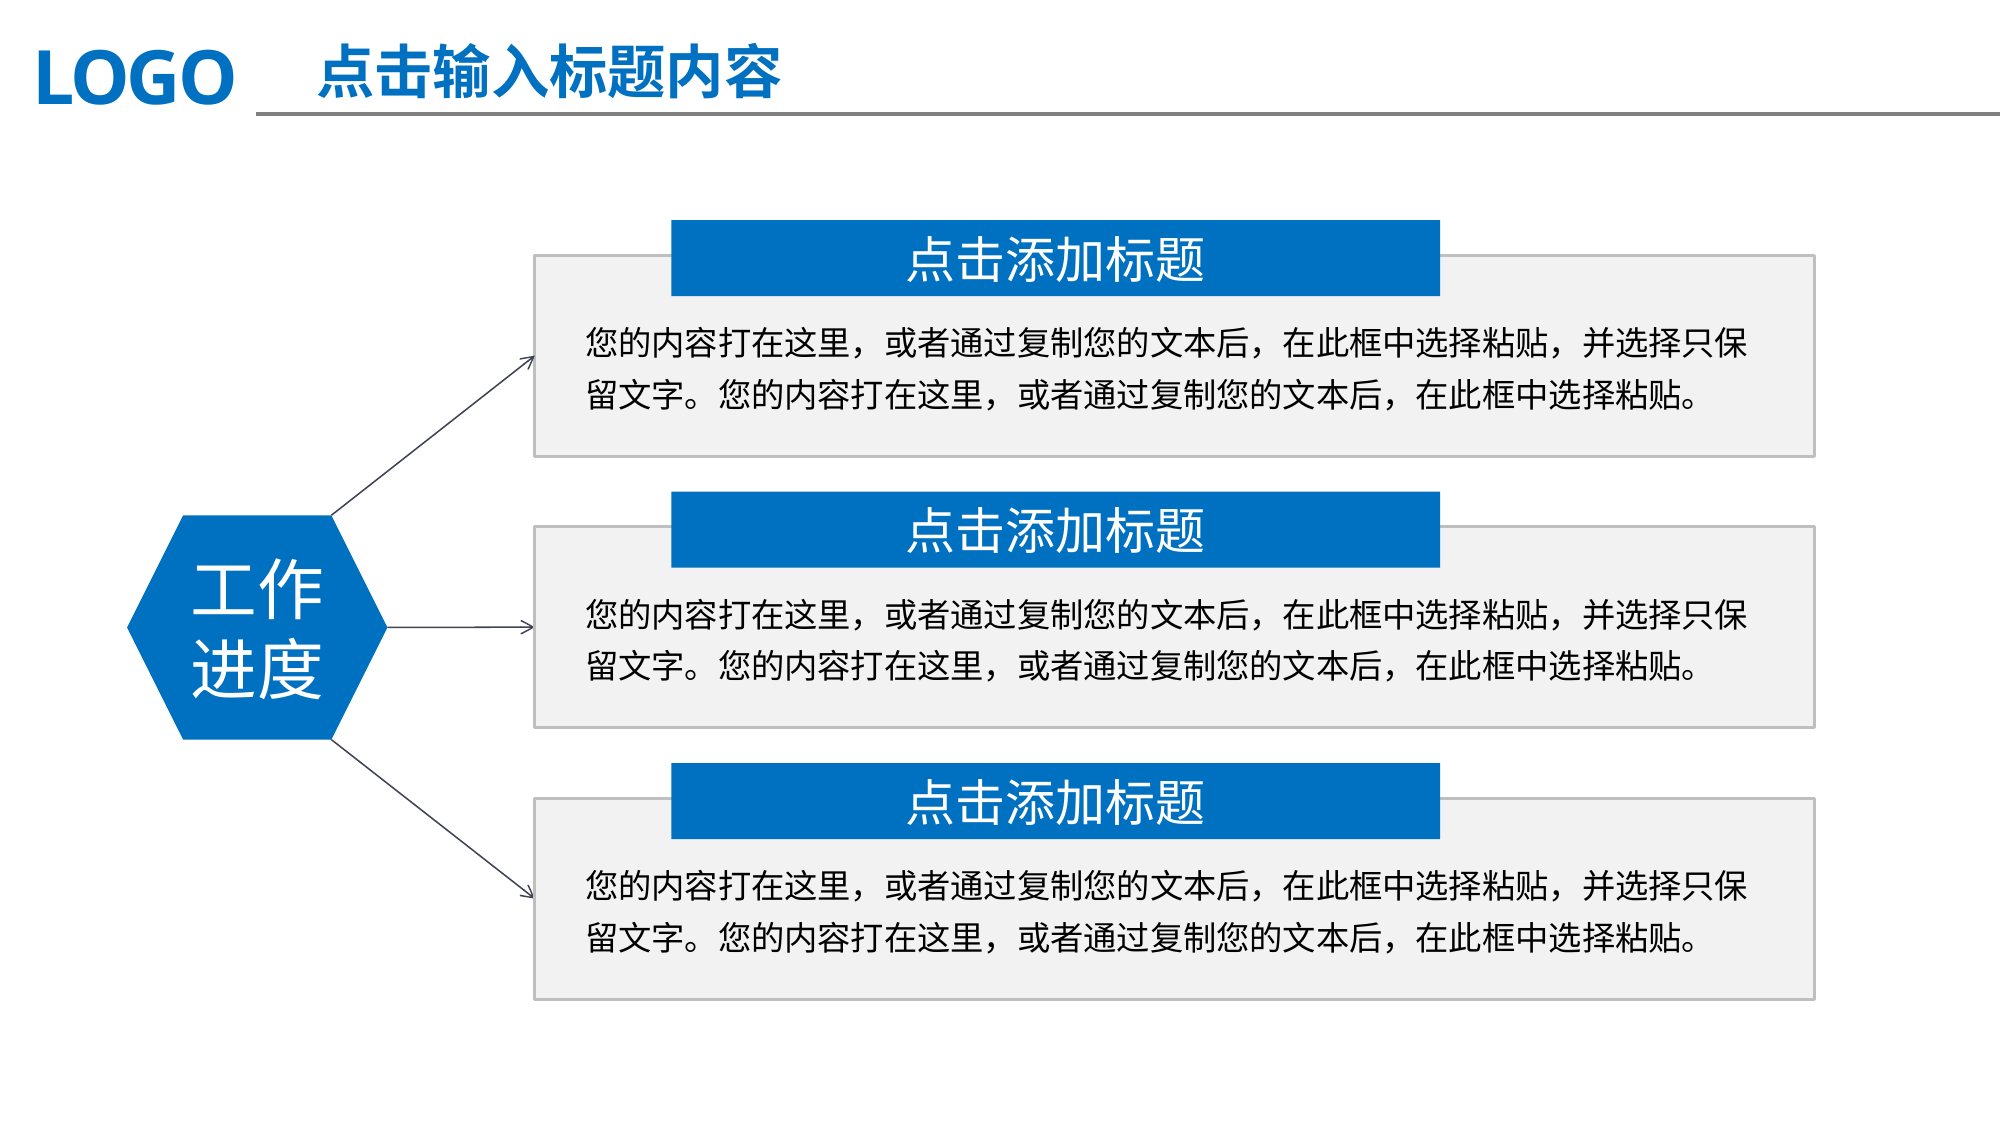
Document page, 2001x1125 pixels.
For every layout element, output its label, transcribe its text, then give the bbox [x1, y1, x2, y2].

text_box [533, 525, 1817, 730]
text_box 点击添加标题 [669, 218, 1442, 298]
text_box 您的内容打在这里，或者通过复制您的文本后，在此框中选择粘贴，并选择只保留文字。您的内容打在这里，或者通过复制您的文本后，在此框中选择粘贴。 [570, 845, 1768, 965]
text_box [533, 796, 1817, 1001]
text_box 您的内容打在这里，或者通过复制您的文本后，在此框中选择粘贴，并选择只保留文字。您的内容打在这里，或者通过复制您的文本后，在此框中选择粘贴。 [570, 574, 1768, 693]
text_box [331, 355, 536, 516]
text_box 点击添加标题 [669, 761, 1442, 841]
text_box 点击输入标题内容 [279, 28, 819, 113]
text_box [533, 253, 1817, 458]
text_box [331, 739, 536, 899]
text_box 您的内容打在这里，或者通过复制您的文本后，在此框中选择粘贴，并选择只保留文字。您的内容打在这里，或者通过复制您的文本后，在此框中选择粘贴。 [570, 302, 1768, 422]
text_box 点击添加标题 [669, 490, 1442, 570]
text_box 工作进度 [125, 513, 390, 742]
